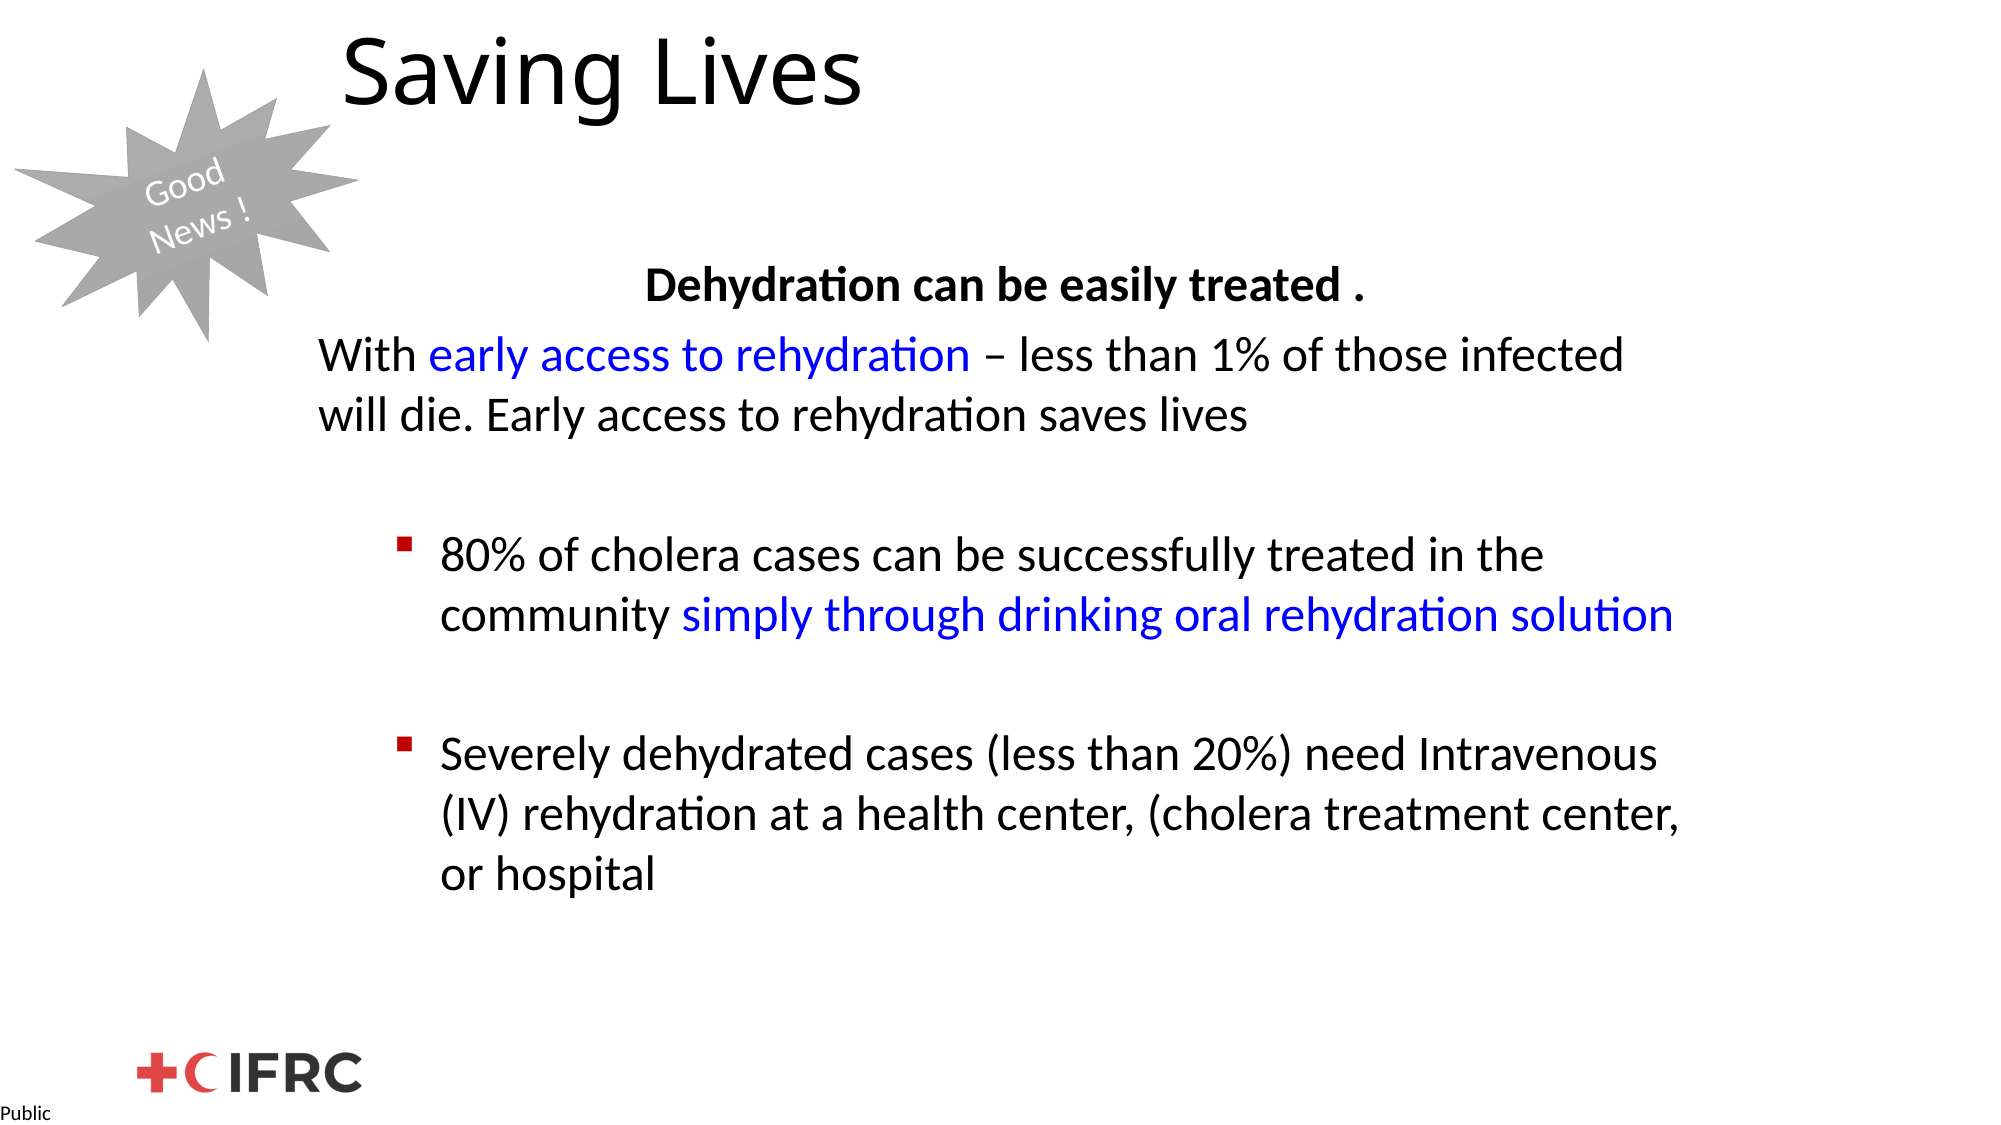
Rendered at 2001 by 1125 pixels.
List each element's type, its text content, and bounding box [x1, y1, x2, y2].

text_box Dehydration can be easily treated . With early access to rehydration – less than 1% of those infected will die. Early access to rehydration saves lives 80% of cholera cases can be successfully treated in the community simply through drinking oral rehydration solution Severely dehydrated cases (less than 20%) need Intravenous (IV) rehydration at a health center, (cholera treatment center, or hospital [303, 243, 1709, 989]
picture [119, 1035, 381, 1111]
title Saving Lives [326, 0, 1677, 149]
text_box Good News ! [14, 67, 358, 343]
